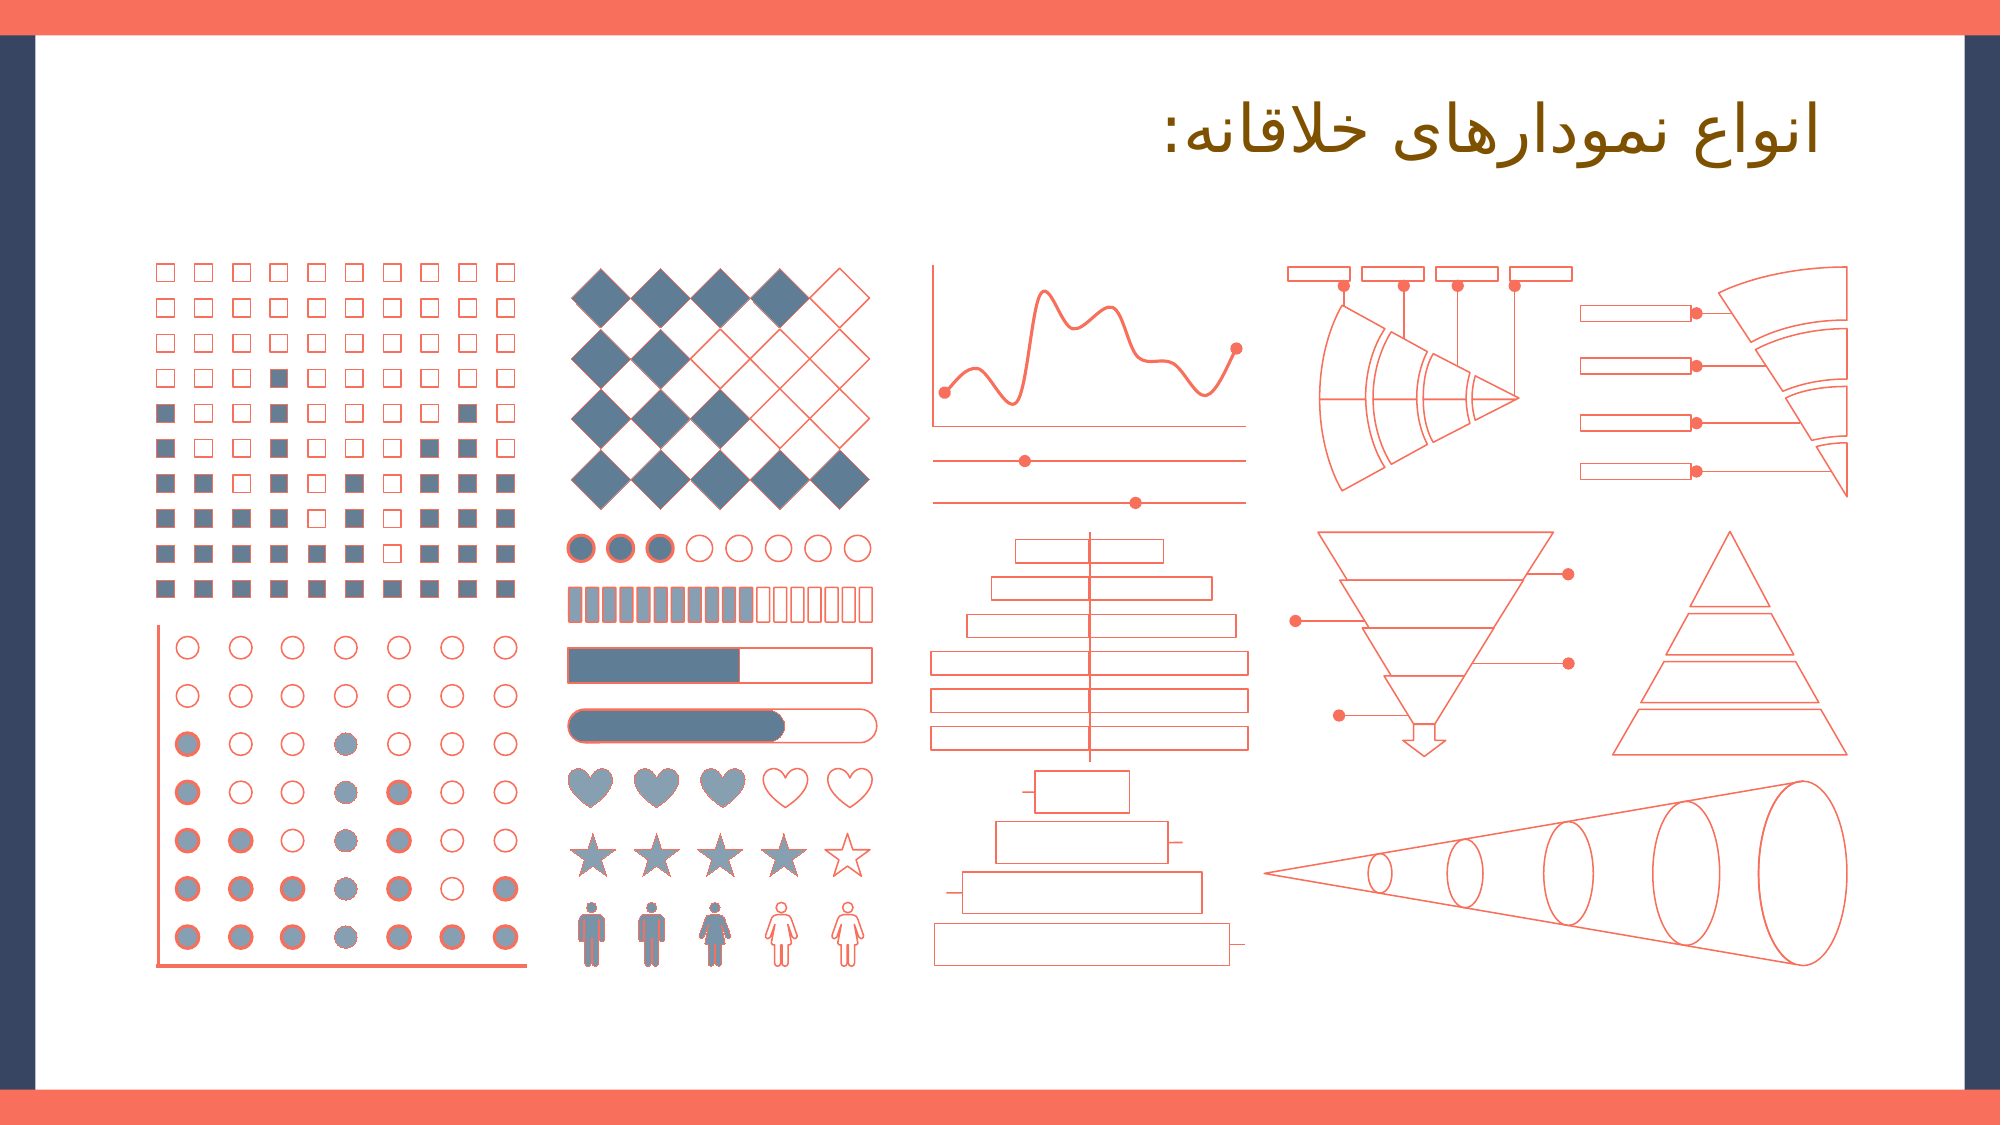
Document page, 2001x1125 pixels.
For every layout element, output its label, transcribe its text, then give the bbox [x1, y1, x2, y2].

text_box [1580, 266, 1847, 497]
text_box انواع نمودارهای خلاقانه: [156, 65, 1843, 172]
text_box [1287, 266, 1572, 491]
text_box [933, 264, 1247, 428]
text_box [1612, 531, 1848, 755]
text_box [568, 708, 877, 743]
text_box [1295, 532, 1569, 757]
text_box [568, 587, 873, 623]
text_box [1264, 781, 1848, 966]
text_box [568, 768, 873, 808]
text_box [578, 902, 864, 967]
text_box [930, 532, 1249, 763]
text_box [570, 833, 870, 877]
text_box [934, 771, 1245, 966]
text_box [156, 624, 528, 966]
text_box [932, 461, 1247, 503]
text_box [567, 535, 871, 562]
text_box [571, 268, 870, 510]
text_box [156, 263, 515, 598]
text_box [567, 648, 873, 684]
